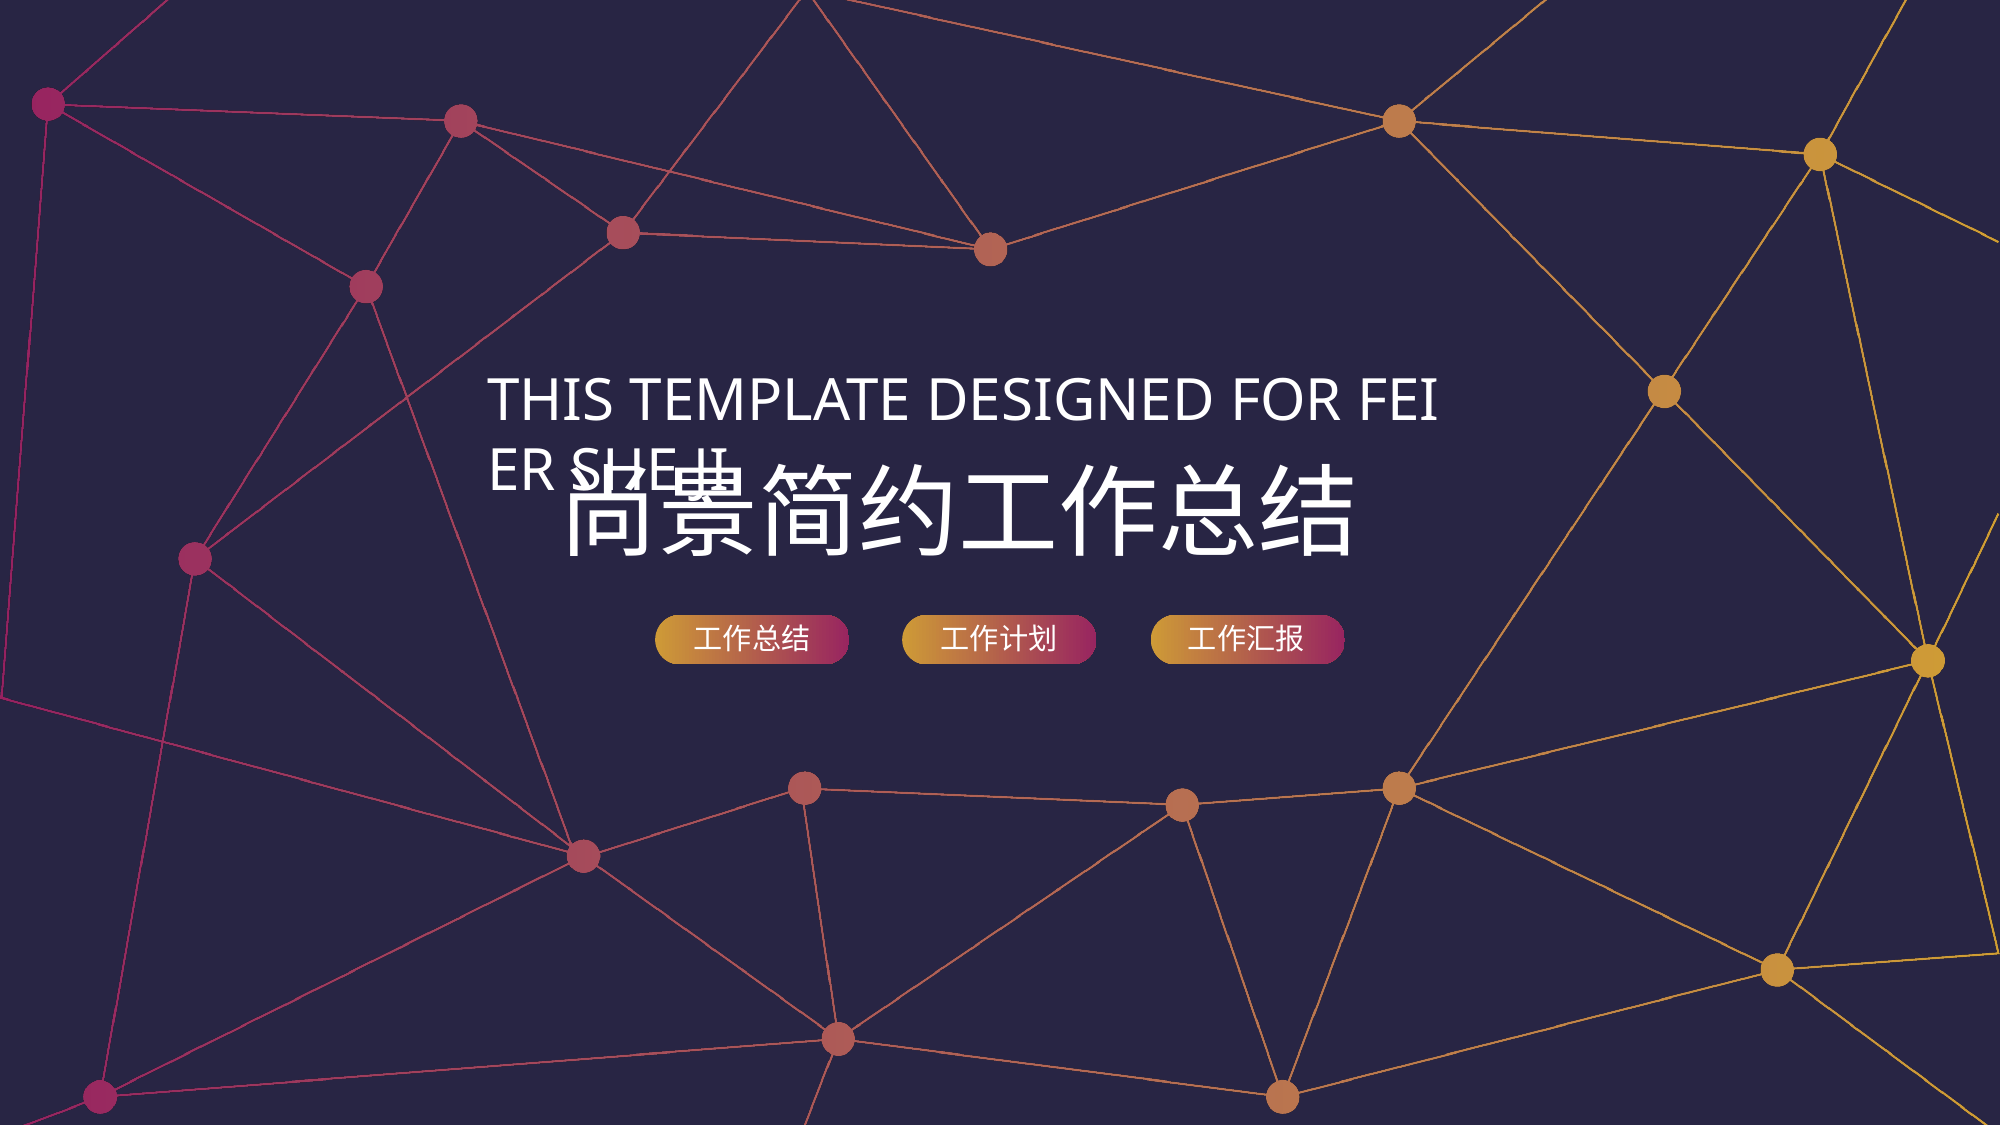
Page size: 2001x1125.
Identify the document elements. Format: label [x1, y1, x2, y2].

text_box [902, 613, 1097, 665]
text_box [655, 613, 850, 665]
text_box [1149, 613, 1345, 665]
picture [0, 0, 2000, 1125]
